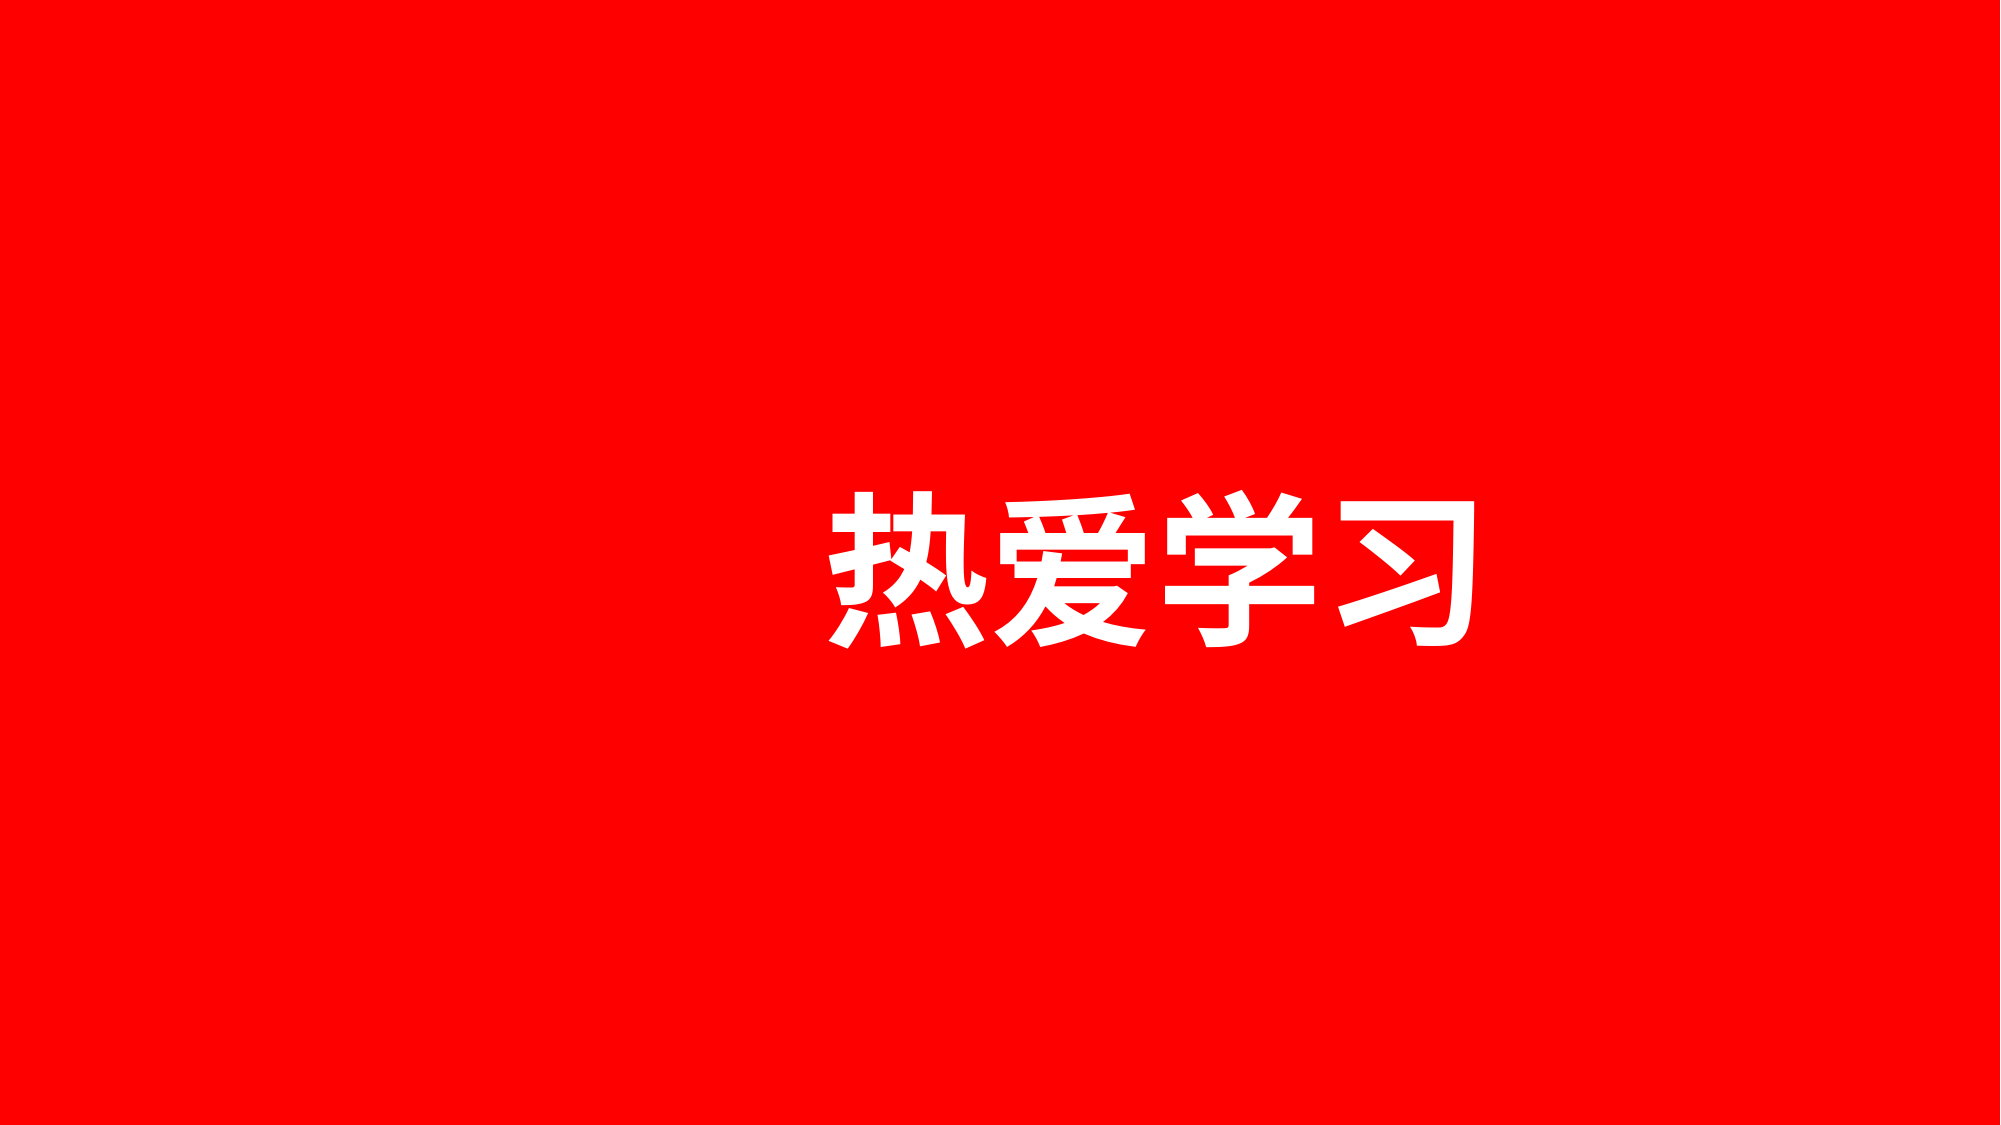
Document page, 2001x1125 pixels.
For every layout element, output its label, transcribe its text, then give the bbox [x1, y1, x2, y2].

text_box 热爱学习 [808, 459, 1618, 675]
